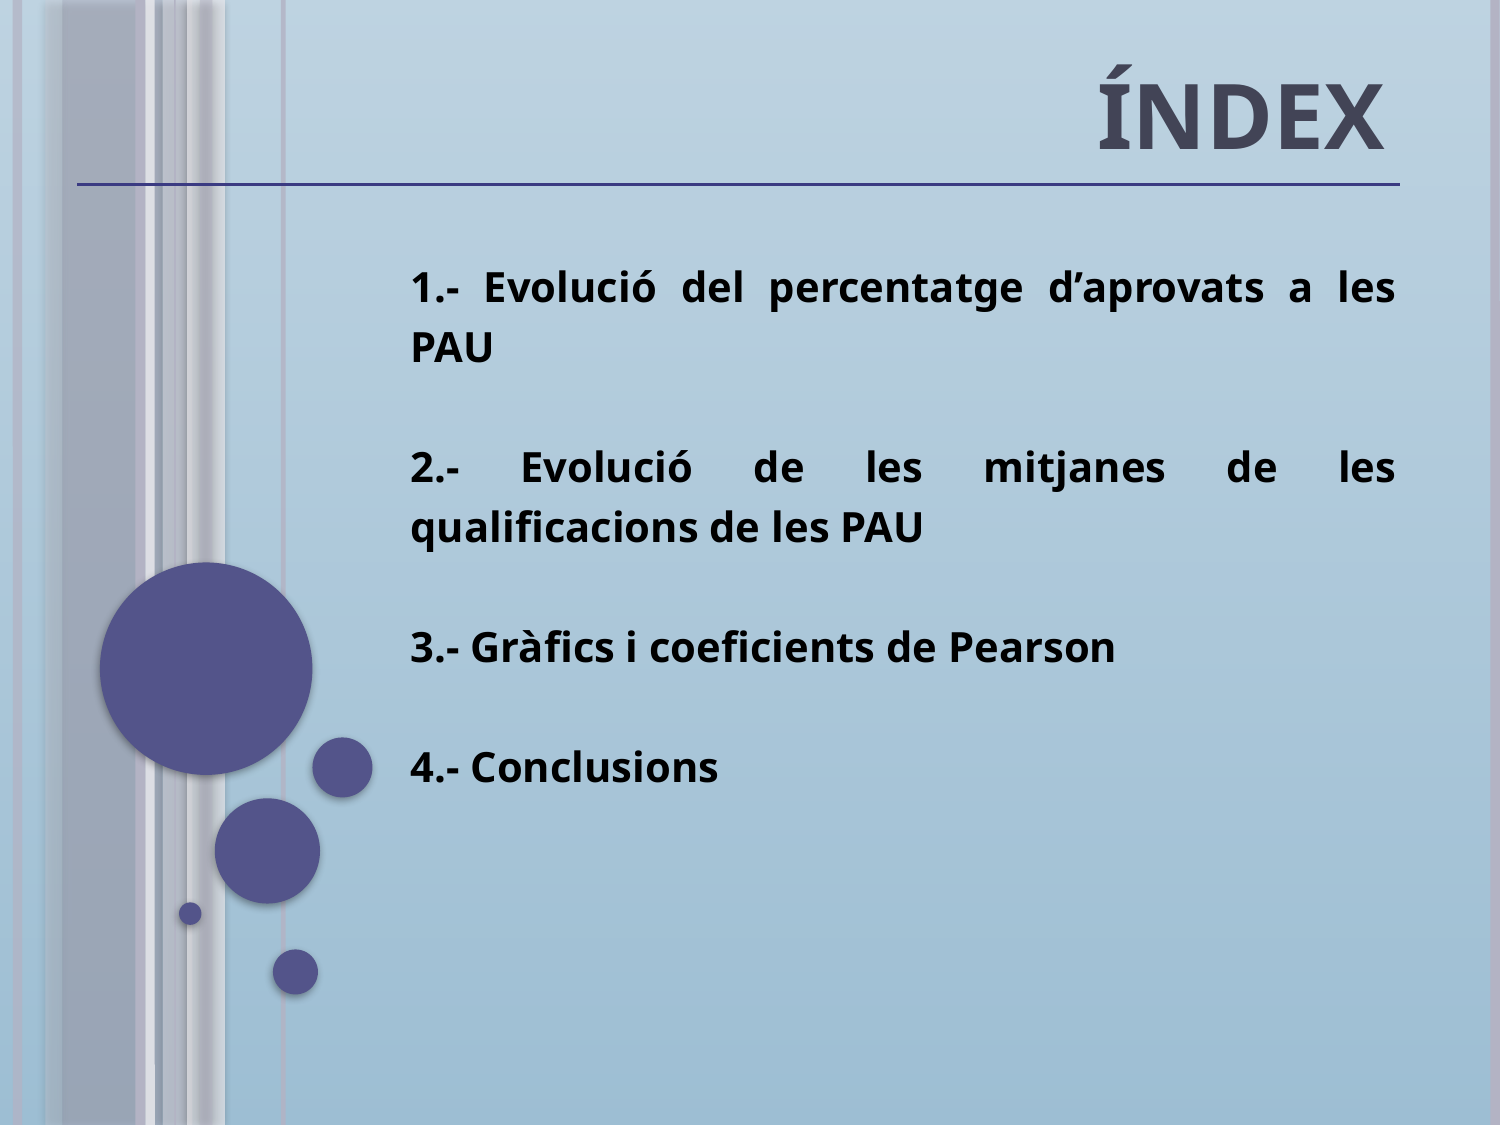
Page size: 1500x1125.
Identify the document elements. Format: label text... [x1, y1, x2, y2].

text_box 1.- Evolució del percentatge d’aprovats a les PAU 2.- Evolució de les mitjanes de les qualificacions de les PAU 3.- Gràfics i coeficients de Pearson 4.- Conclusions [395, 243, 1412, 799]
title Índex [75, 45, 1400, 185]
